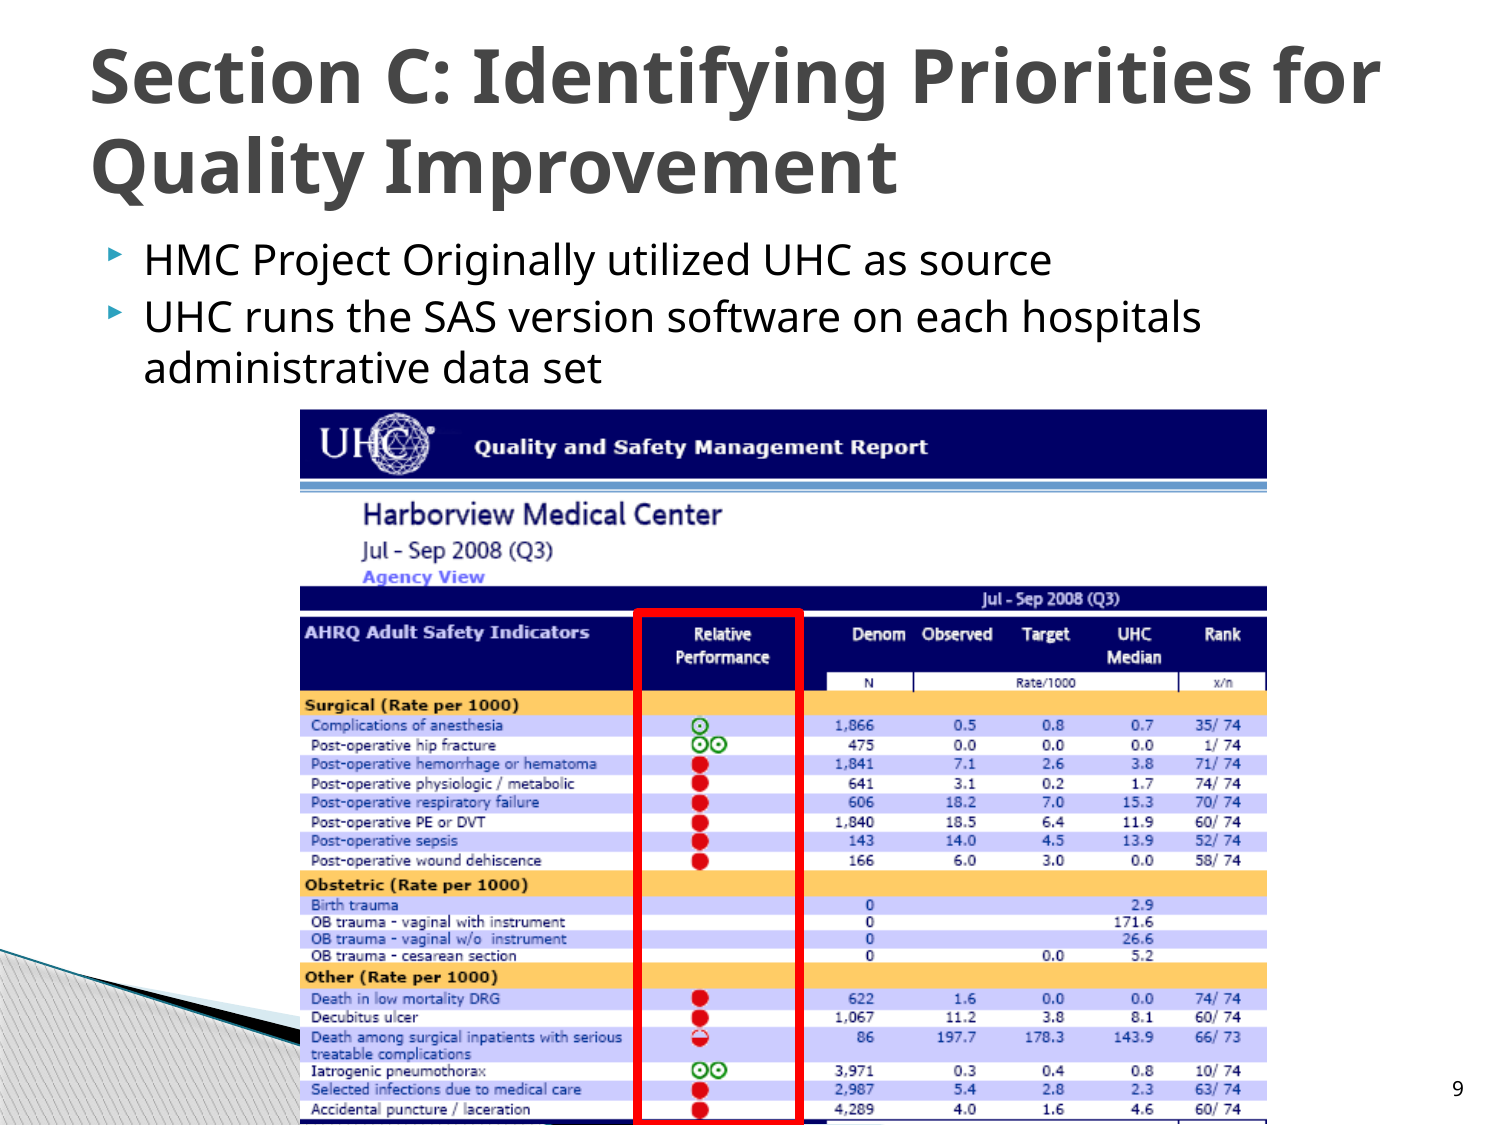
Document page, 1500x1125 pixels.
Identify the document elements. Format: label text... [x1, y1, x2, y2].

slide_number 9 [1418, 1051, 1479, 1112]
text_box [299, 399, 1267, 1125]
title Section C: Identifying Priorities for Quality Improvement [75, 24, 1425, 213]
list HMC Project Originally utilized UHC as source UHC runs the SAS version software on each hospitals administrative data set [75, 224, 1425, 400]
